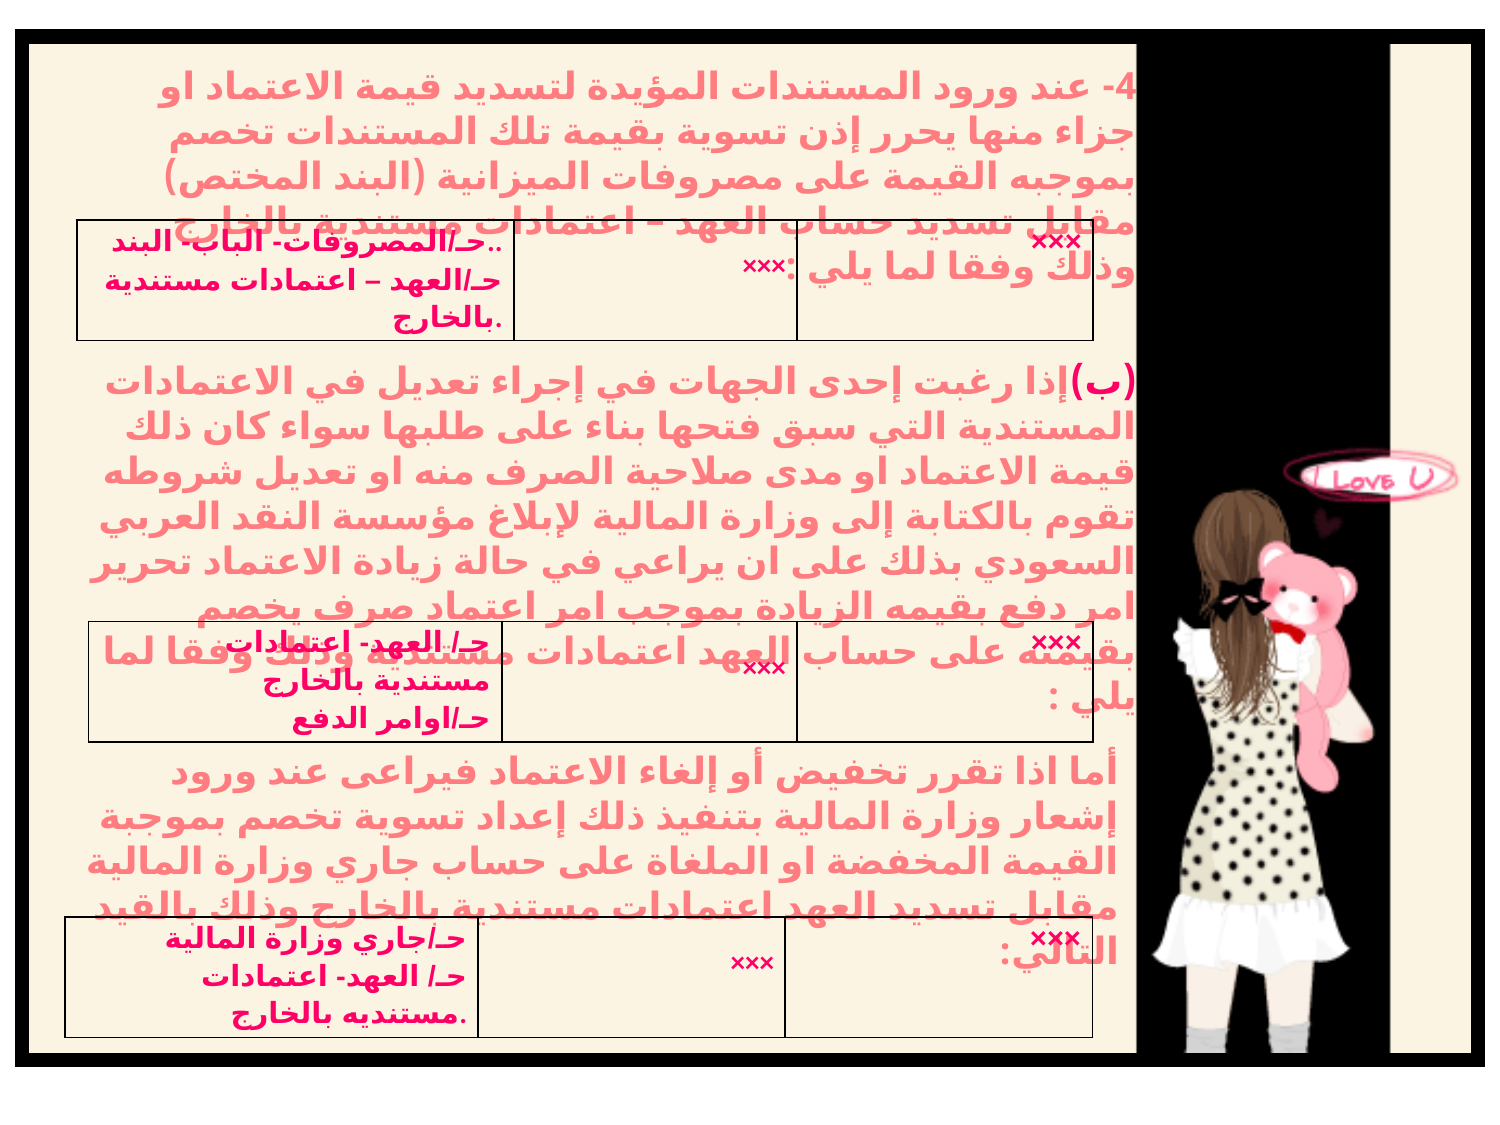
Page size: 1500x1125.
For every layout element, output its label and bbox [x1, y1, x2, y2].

picture [29, 43, 1471, 1053]
